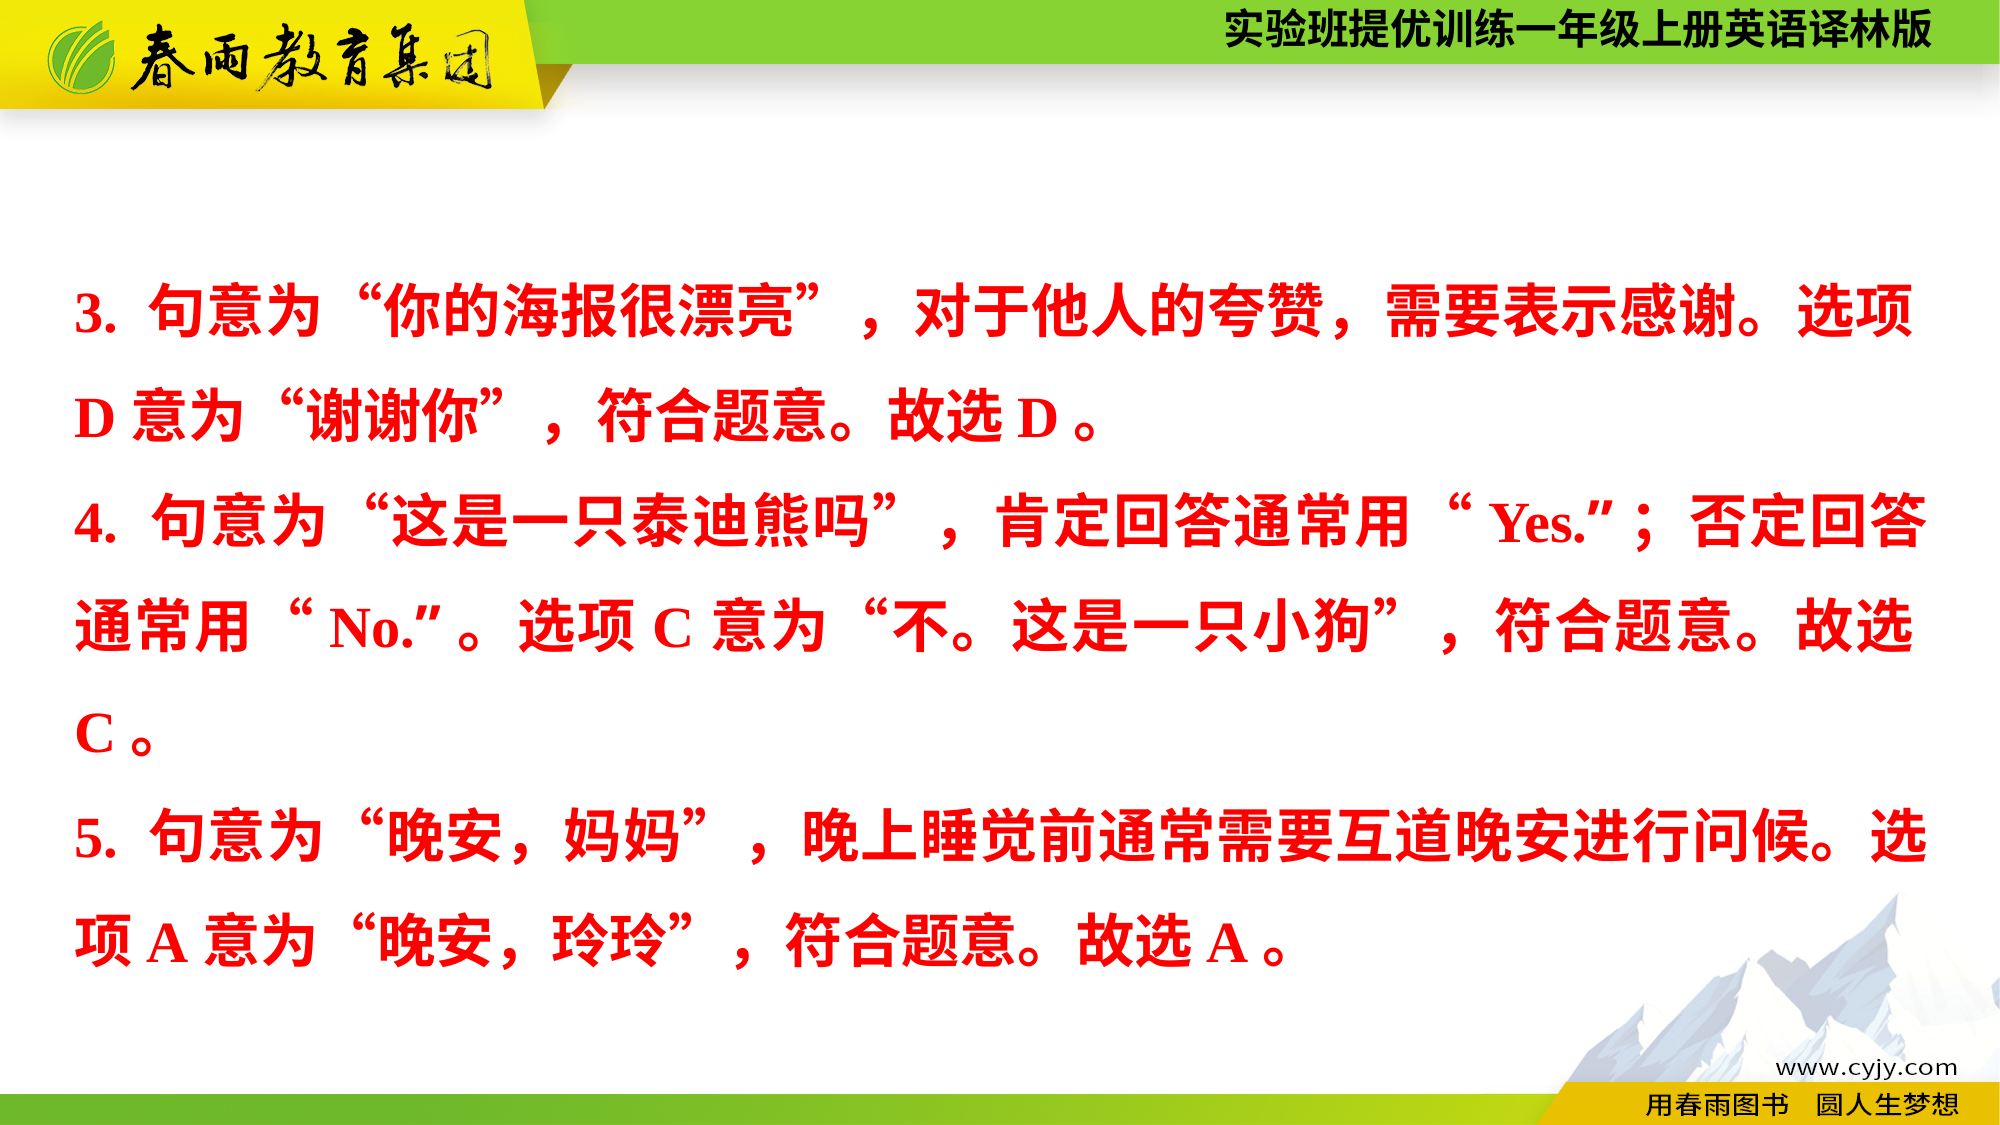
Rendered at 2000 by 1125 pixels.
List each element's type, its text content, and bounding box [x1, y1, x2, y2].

list 3. 句意为“你的海报很漂亮”，对于他人的夸赞，需要表示感谢。选项D意为“谢谢你”，符合题意。故选D。 4. 句意为“这是一只泰迪熊吗”，肯定回答通常用“Yes.”；否定回答通常用“No.”。选项C意为“不。这是一只小狗”，符合题意。故选C。 5. 句意为“晚安，妈妈”，晚上睡觉前通常需要互道晚安进行问候。选项A意为“晚安，玲玲”，符合题意。故选A。 [59, 231, 1944, 870]
picture [0, 0, 2000, 1125]
